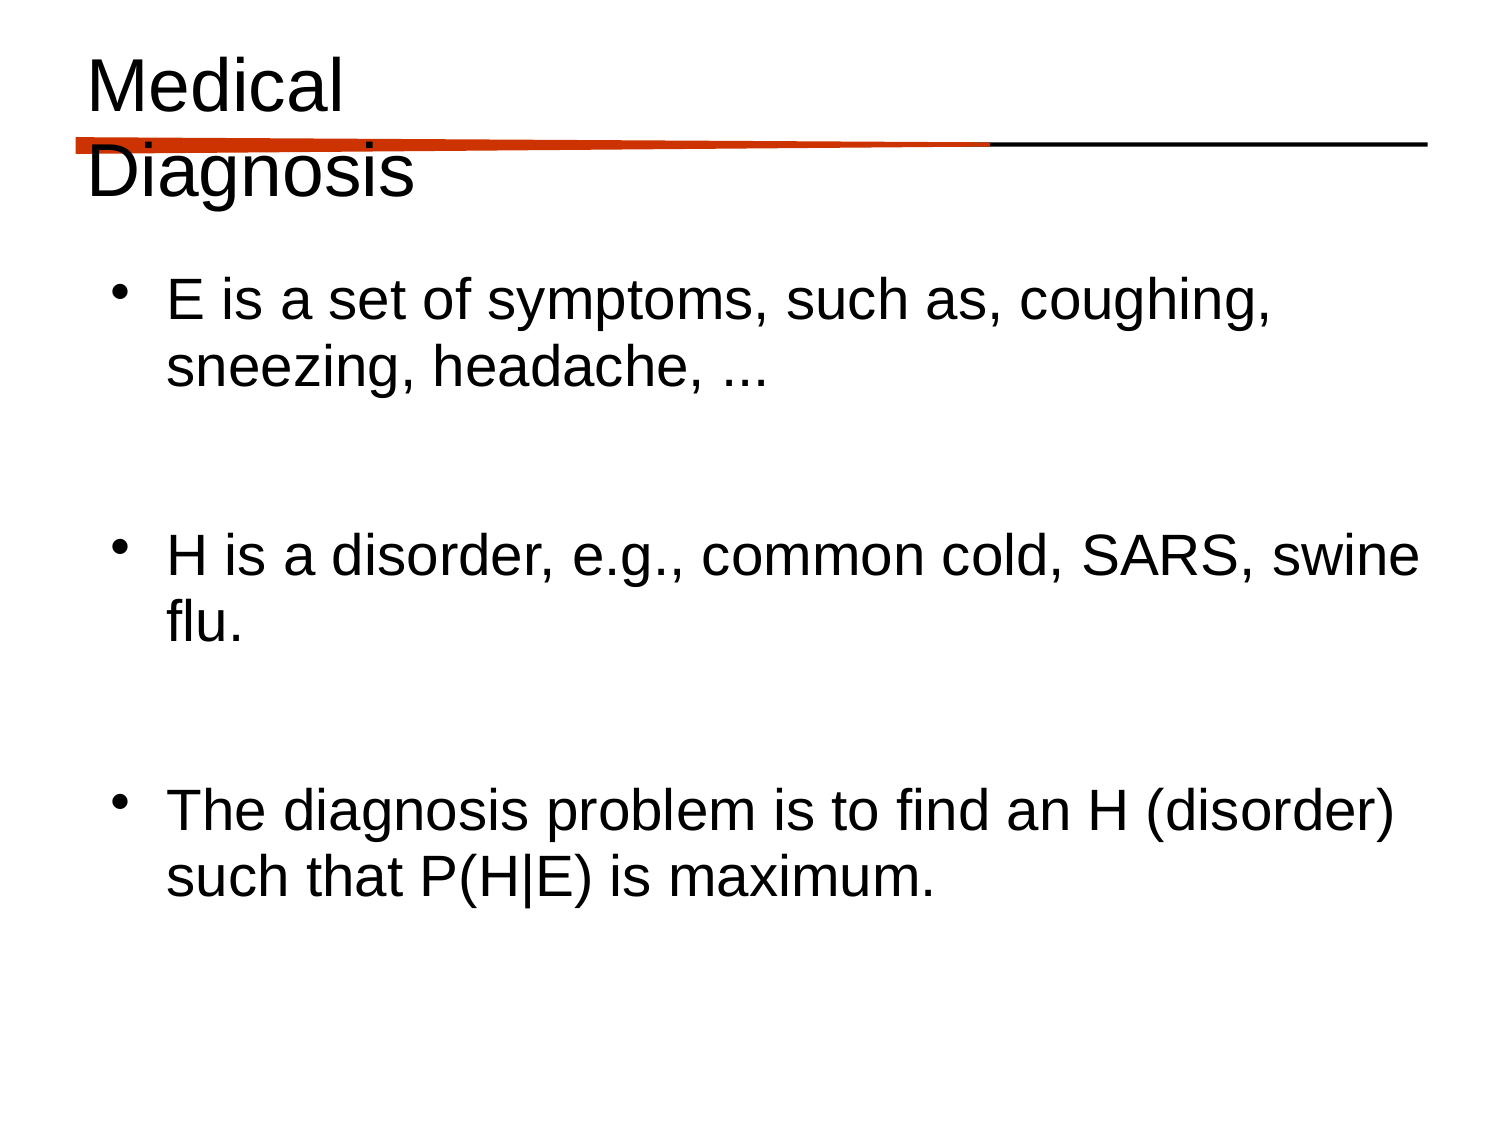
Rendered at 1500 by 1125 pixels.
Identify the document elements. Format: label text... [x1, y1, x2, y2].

list E is a set of symptoms, such as, coughing, sneezing, headache, ... H is a disorder, e.g., common cold, SARS, swine flu. The diagnosis problem is to find an H (disorder) such that P(H|E) is maximum. [99, 262, 1459, 915]
title Medical Diagnosis [75, 39, 706, 237]
